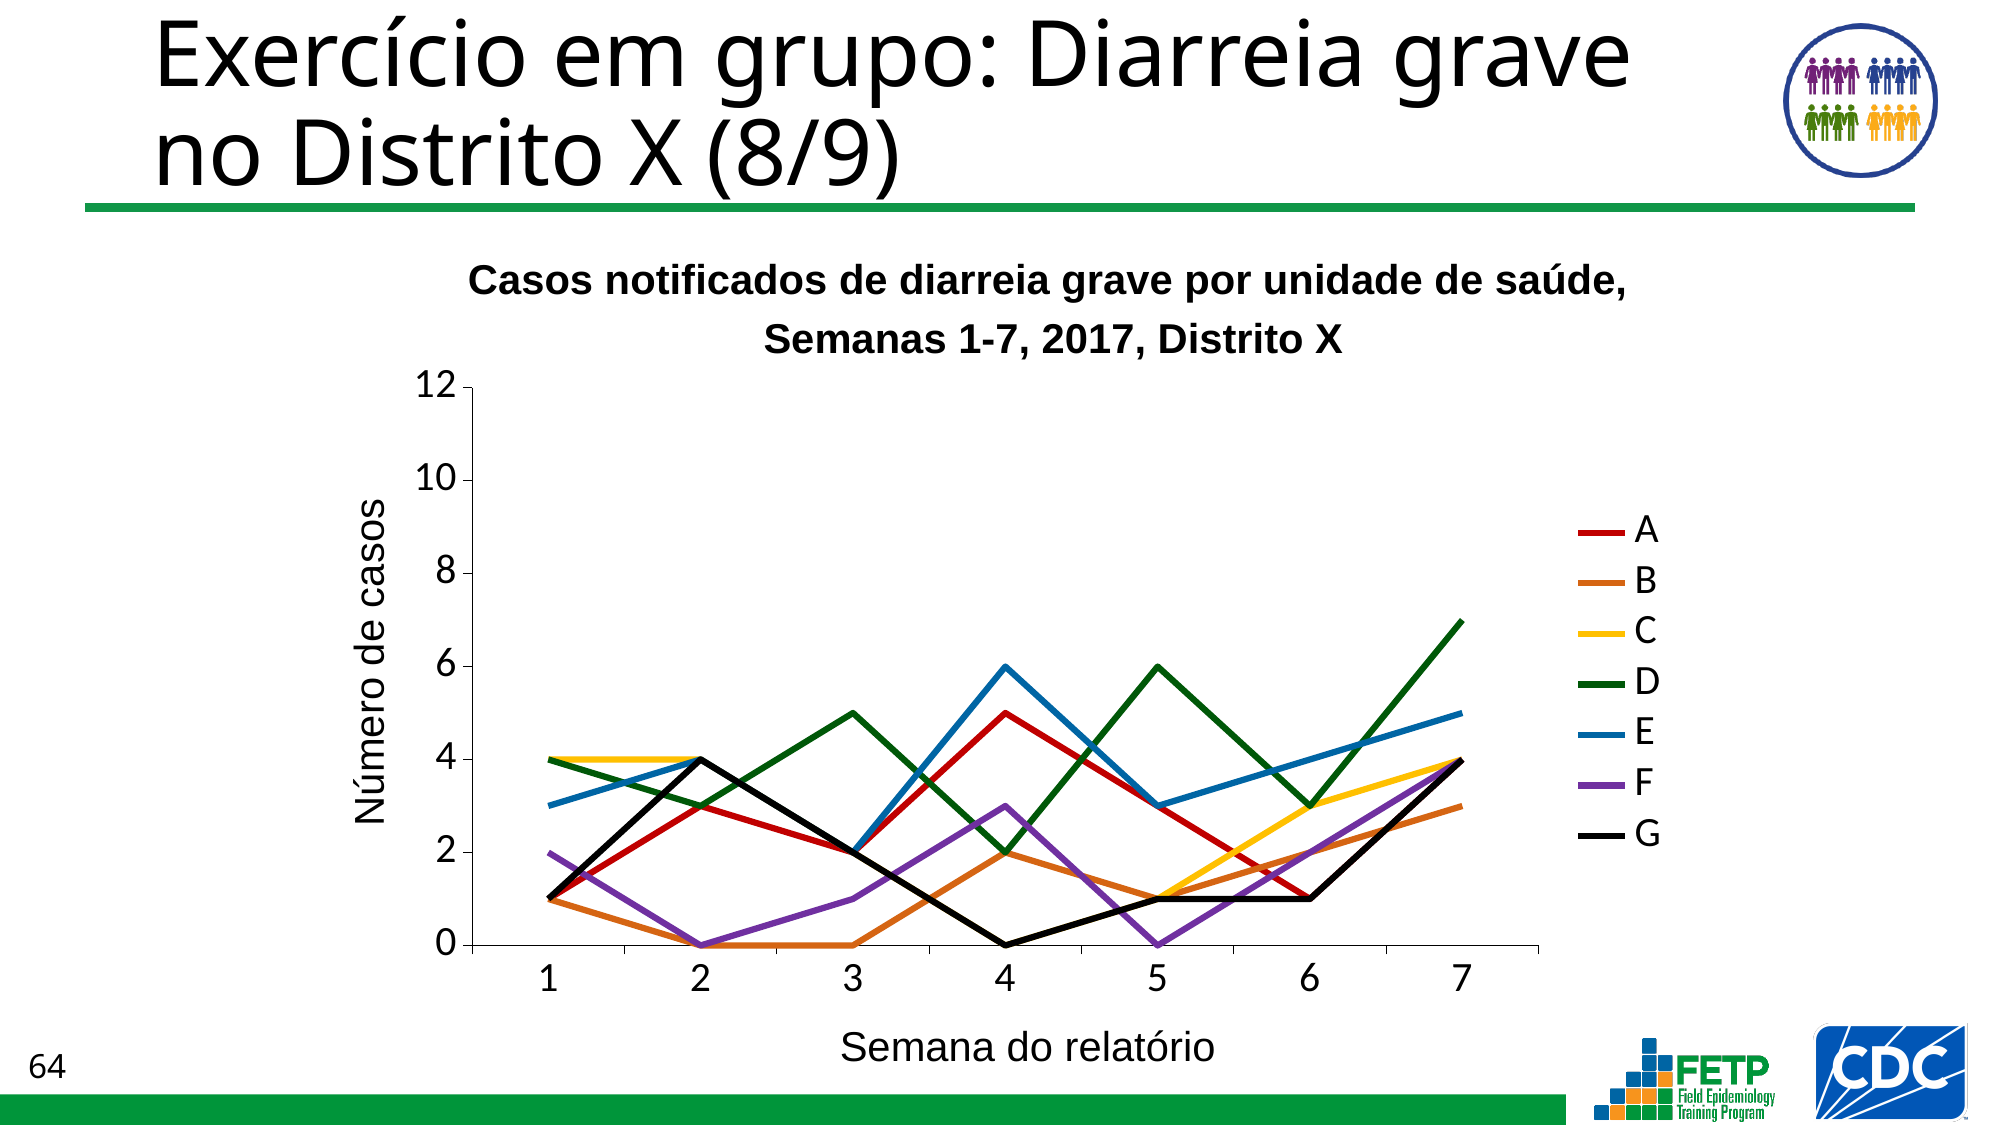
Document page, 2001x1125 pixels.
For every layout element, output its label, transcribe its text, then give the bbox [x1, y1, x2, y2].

picture [1594, 1038, 1775, 1122]
title Exercício em grupo: Diarreia grave no Distrito X (8/9) [137, 0, 1738, 207]
text_box Semana do relatório [825, 1016, 1231, 1078]
text_box Número de casos [334, 483, 387, 841]
text_box Casos notificados de diarreia grave por unidade de saúde, Semanas 1-7, 2017, Distrito X [323, 246, 1784, 386]
picture [1813, 1023, 1968, 1122]
picture [1783, 23, 1938, 179]
chart [387, 353, 1688, 1016]
